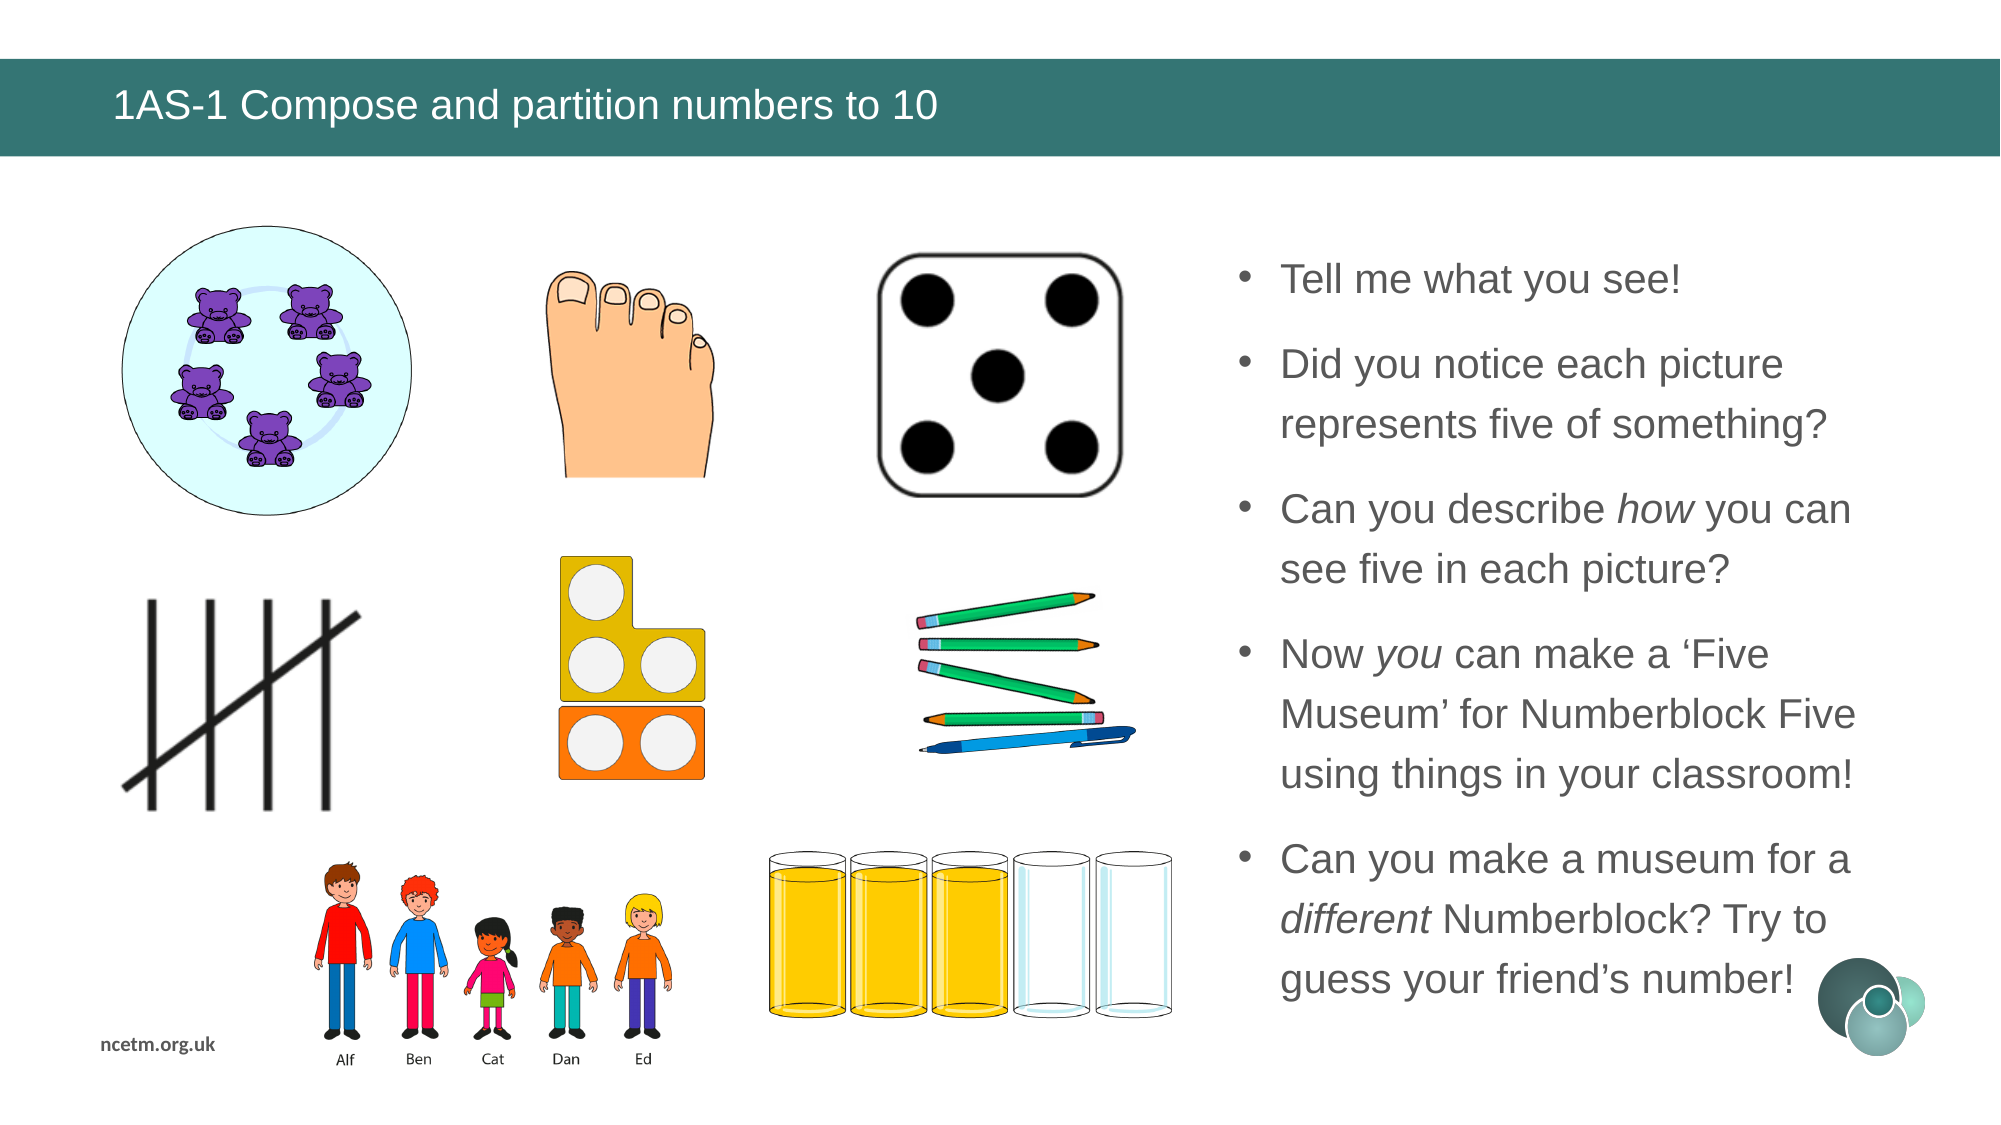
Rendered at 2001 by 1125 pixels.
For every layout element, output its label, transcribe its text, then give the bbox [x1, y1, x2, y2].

picture [532, 252, 725, 494]
text_box Tell me what you see! Did you notice each picture represents five of something? Can you describe how you can see five in each picture? Now you can make a ‘Five Museum’ for Numberblock Five using things in your classroom! Can you make a museum for a different Numberblock? Try to guess your friend’s number! [1223, 233, 1912, 907]
picture [1017, 586, 1101, 599]
title 1AS-1 Compose and partition numbers to 10 [97, 76, 1945, 147]
picture [1818, 958, 1925, 1056]
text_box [120, 222, 428, 524]
picture [864, 236, 1136, 509]
picture [105, 575, 381, 834]
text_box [769, 851, 1172, 1019]
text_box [314, 860, 678, 1069]
picture [552, 548, 715, 796]
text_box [906, 599, 1138, 760]
